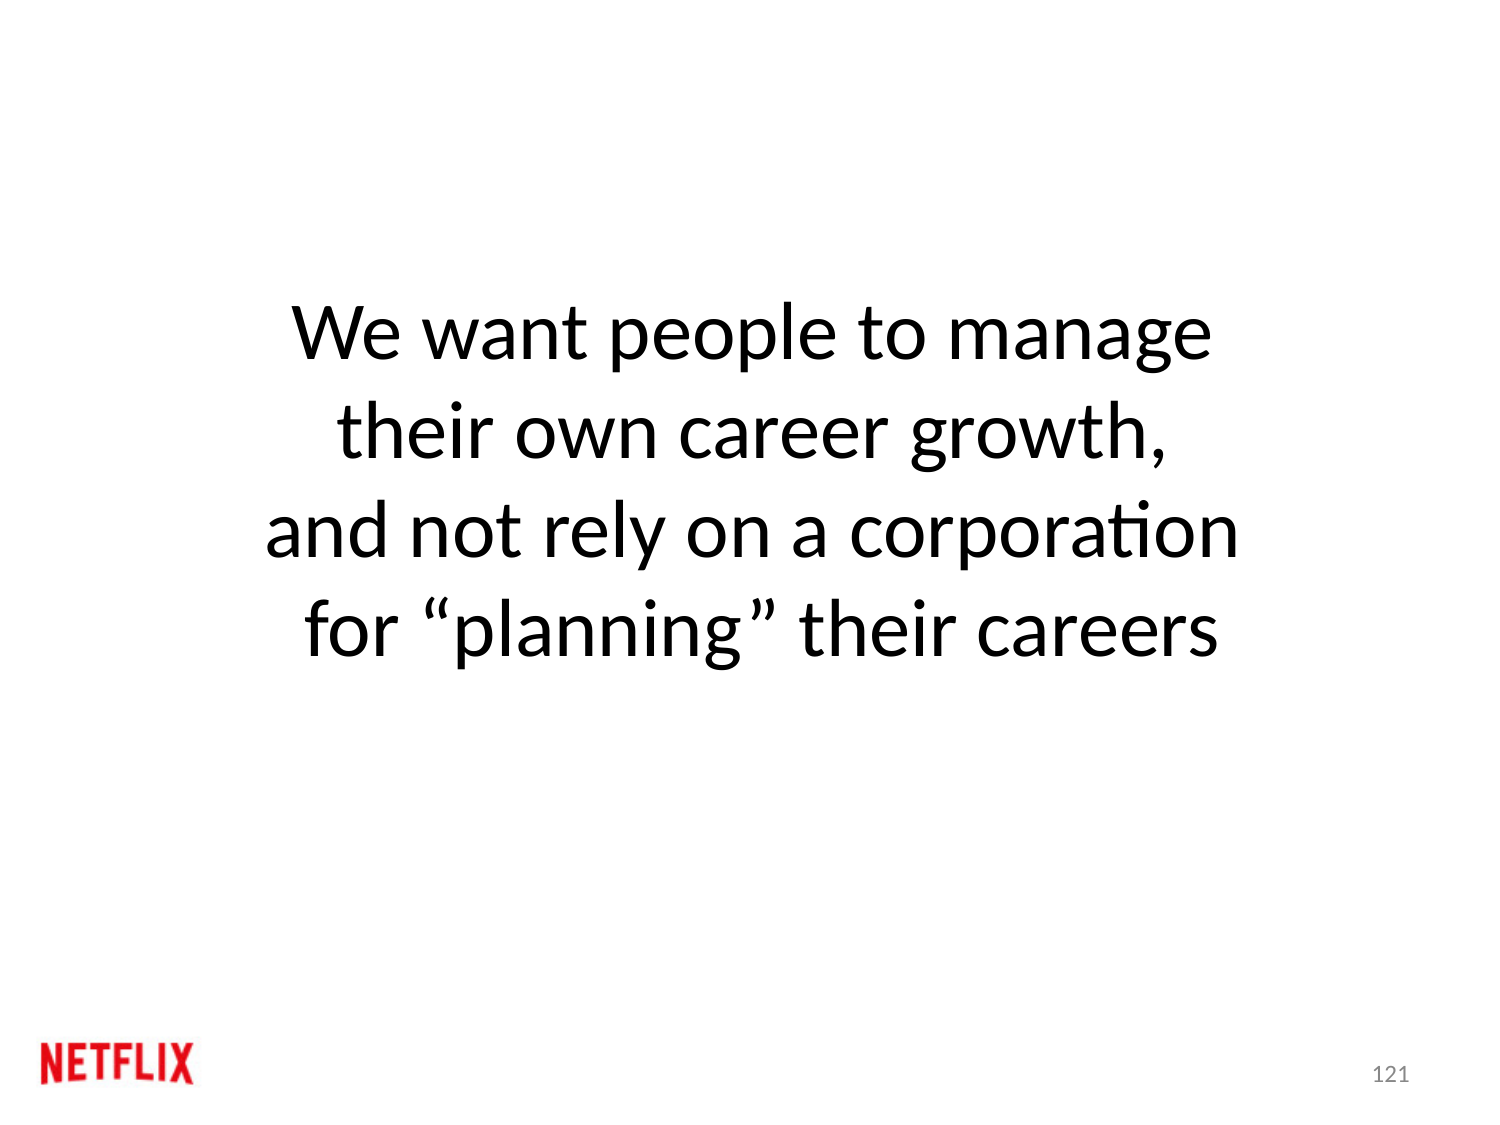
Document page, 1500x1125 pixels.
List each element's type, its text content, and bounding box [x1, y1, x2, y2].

title We want people to manage their own career growth, and not rely on a corporation for “planning” their careers [112, 349, 1413, 600]
slide_number ‹#› [1074, 1042, 1425, 1103]
picture [24, 1024, 211, 1104]
